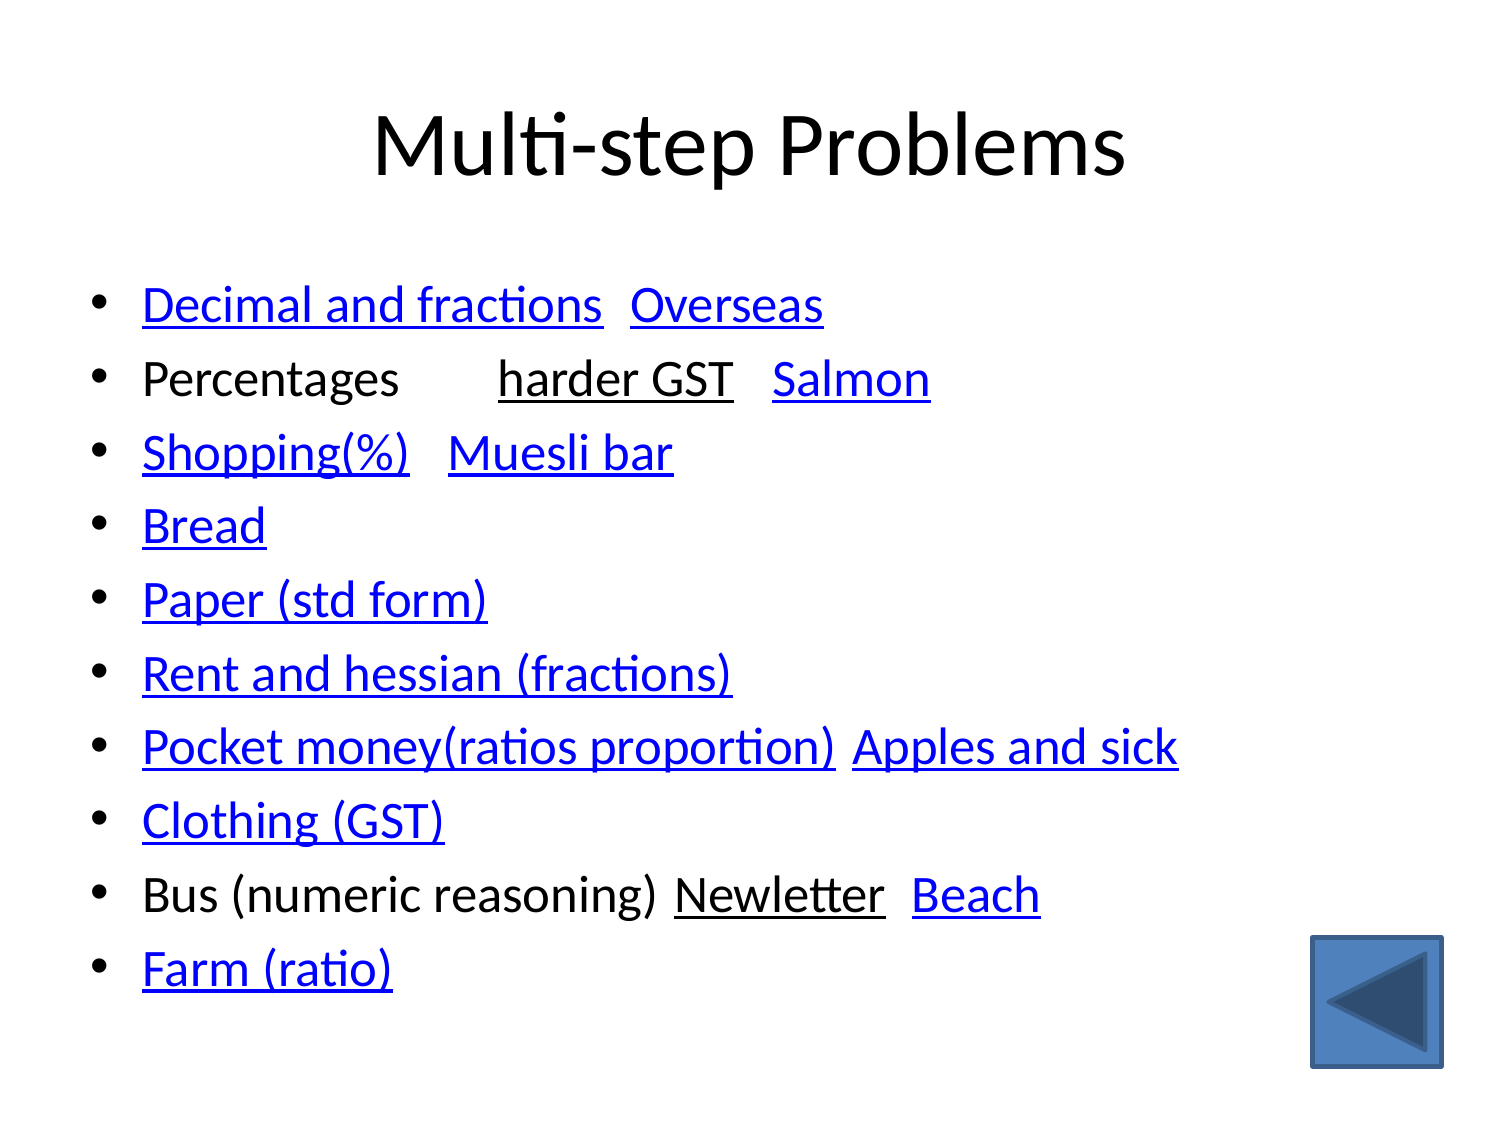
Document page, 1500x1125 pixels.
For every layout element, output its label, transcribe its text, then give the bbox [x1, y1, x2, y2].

title Multi-step Problems [75, 45, 1425, 233]
text_box [1310, 935, 1444, 1069]
list Decimal and fractions Overseas Percentages harder GST Salmon Shopping(%) Muesli bar Bread Paper (std form) Rent and hessian (fractions) Pocket money(ratios proportion) Apples and sick Clothing (GST) Bus (numeric reasoning) Newletter Beach Farm (ratio) [75, 262, 1425, 1005]
